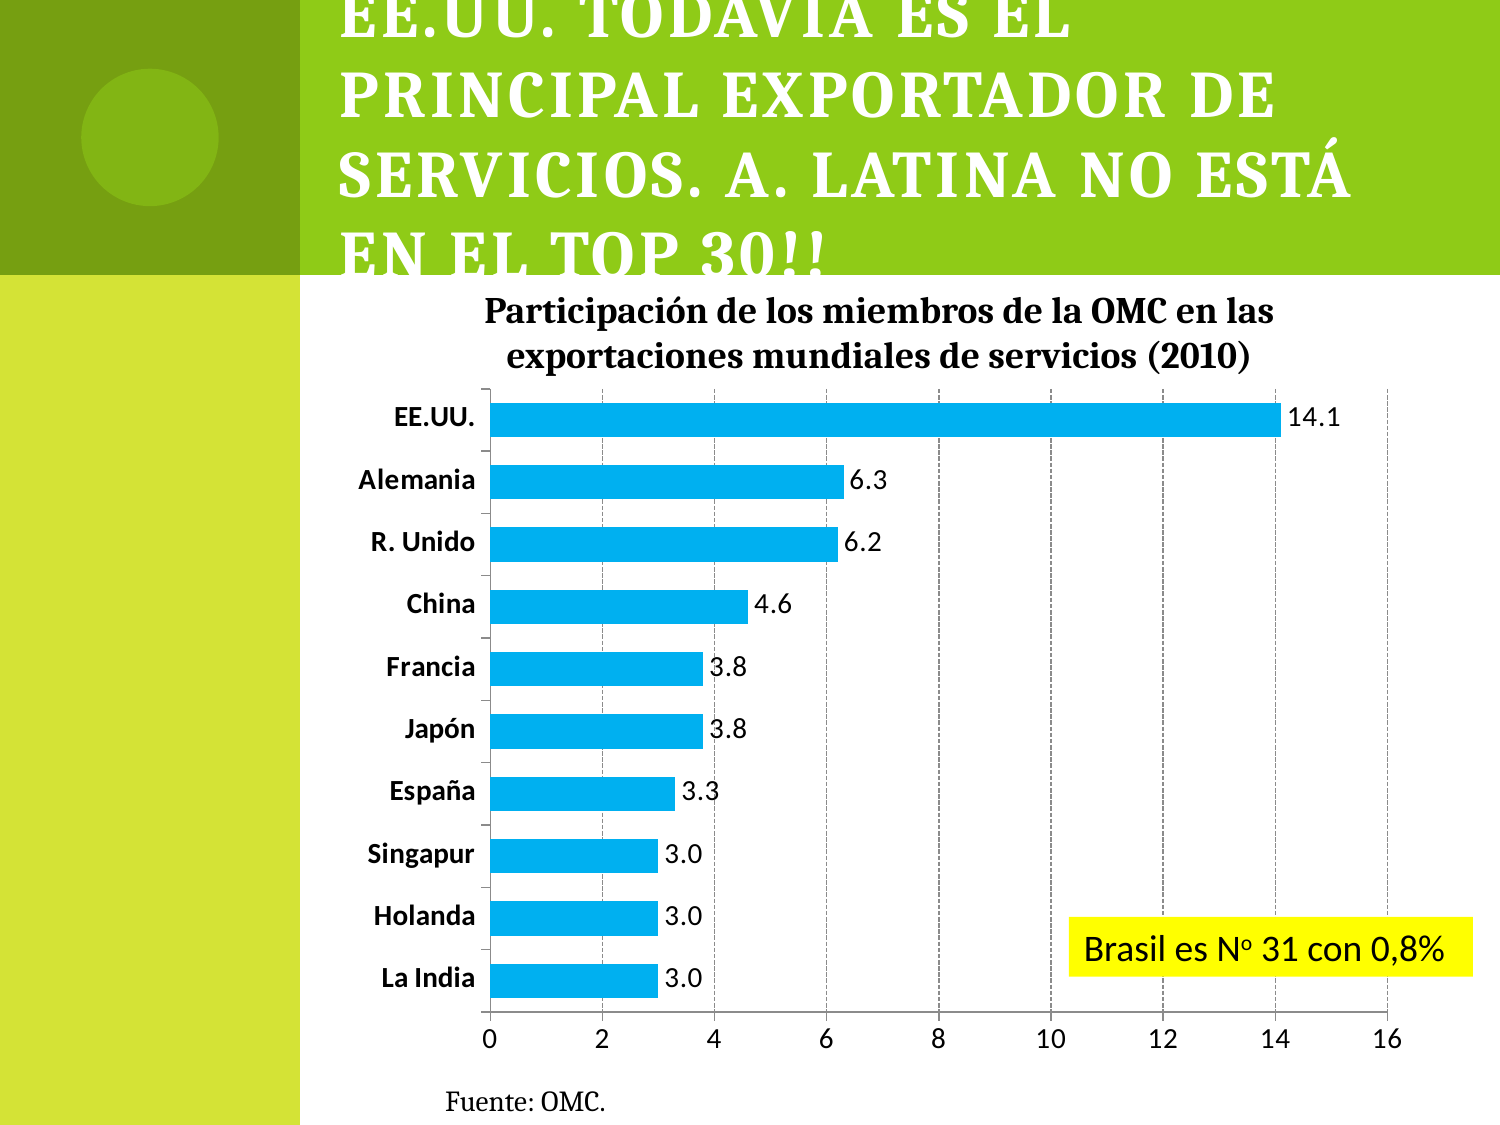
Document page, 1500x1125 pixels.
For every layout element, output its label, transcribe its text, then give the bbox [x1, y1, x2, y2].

text_box Participación de los miembros de la OMC en las exportaciones mundiales de servicios (2010) [371, 278, 1388, 372]
chart [336, 374, 1426, 1071]
text_box Brasil es No 31 con 0,8% [1430, 916, 1473, 977]
title EE.UU. Todavía es el principal exportador de servicios. A. Latina no está en el Top 30!! [324, 37, 1471, 225]
text_box Fuente: OMC. [371, 1080, 680, 1125]
text_box [323, 266, 1413, 369]
